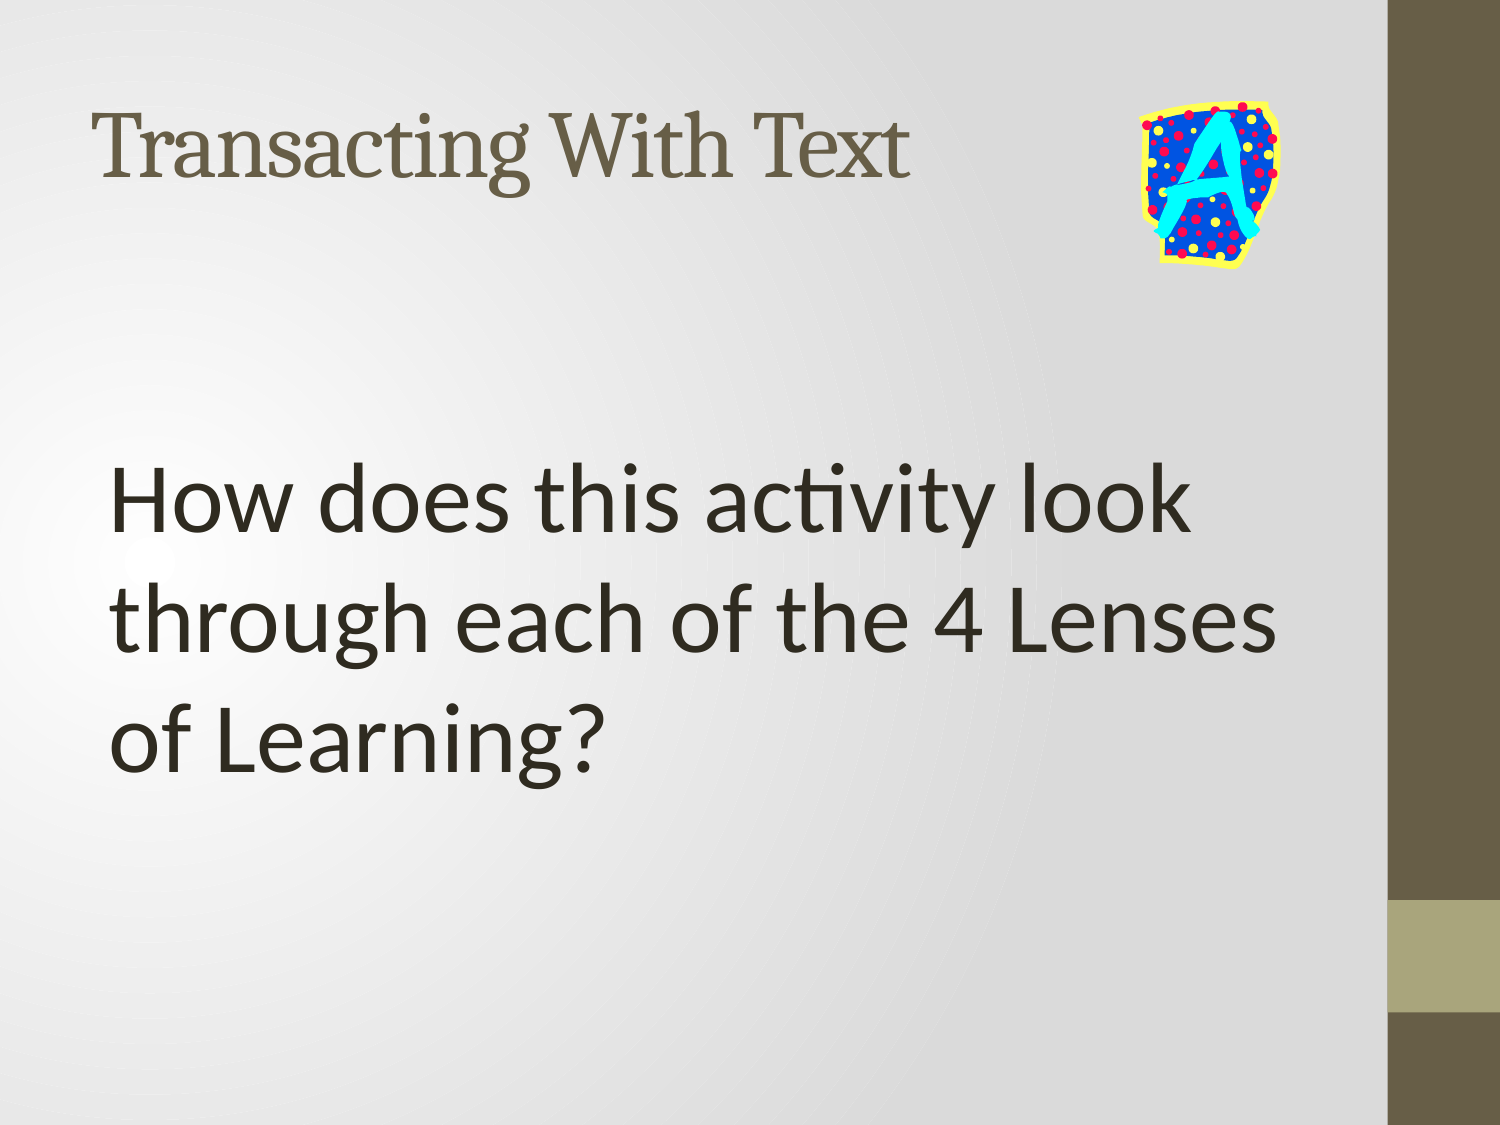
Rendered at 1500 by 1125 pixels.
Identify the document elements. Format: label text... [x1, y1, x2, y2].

picture [1136, 99, 1283, 273]
title Transacting With Text [75, 45, 1325, 233]
list How does this activity look through each of the 4 Lenses of Learning? [75, 425, 1325, 1050]
